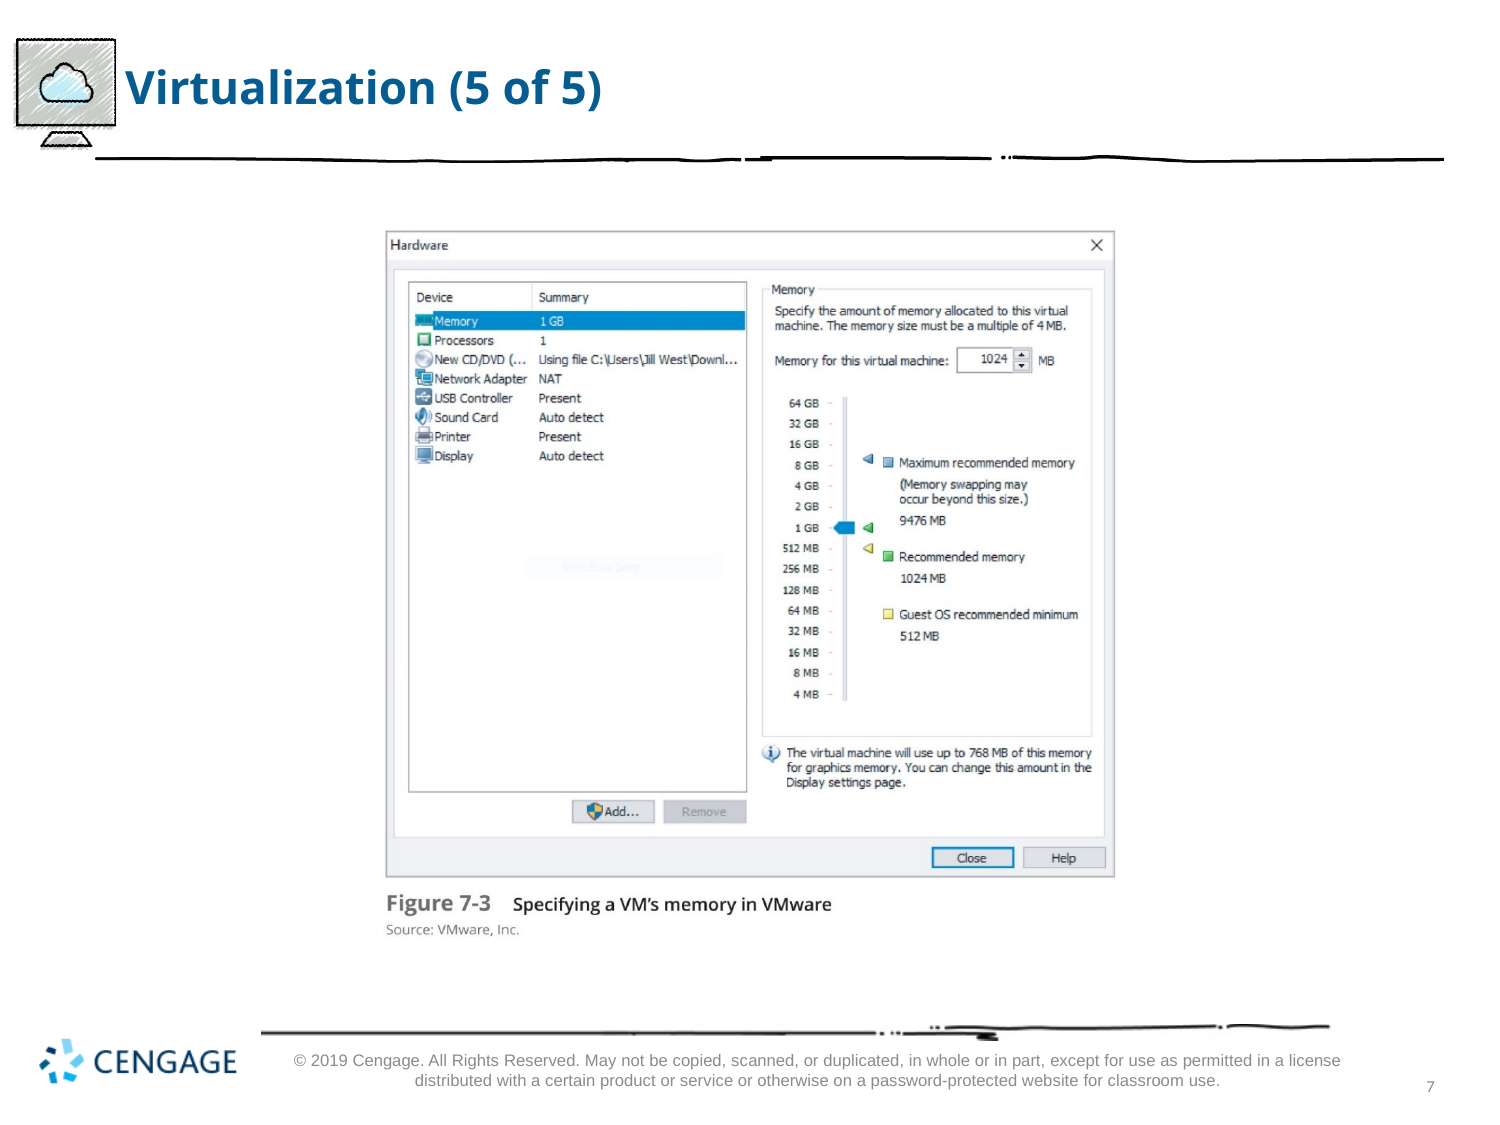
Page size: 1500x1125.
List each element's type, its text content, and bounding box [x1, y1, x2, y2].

picture [19, 1025, 249, 1096]
picture [95, 155, 1444, 163]
picture [13, 36, 117, 151]
footer © 2019 Cengage. All Rights Reserved. May not be copied, scanned, or duplicated, in whole or in part, except for use as permitted in a license distributed with a certain product or service or otherwise on a password-protected website for classroom use. [262, 1050, 1375, 1091]
picture [382, 228, 1117, 938]
title Virtualization (5 of 5) [125, 66, 1442, 116]
picture [261, 1024, 1331, 1041]
